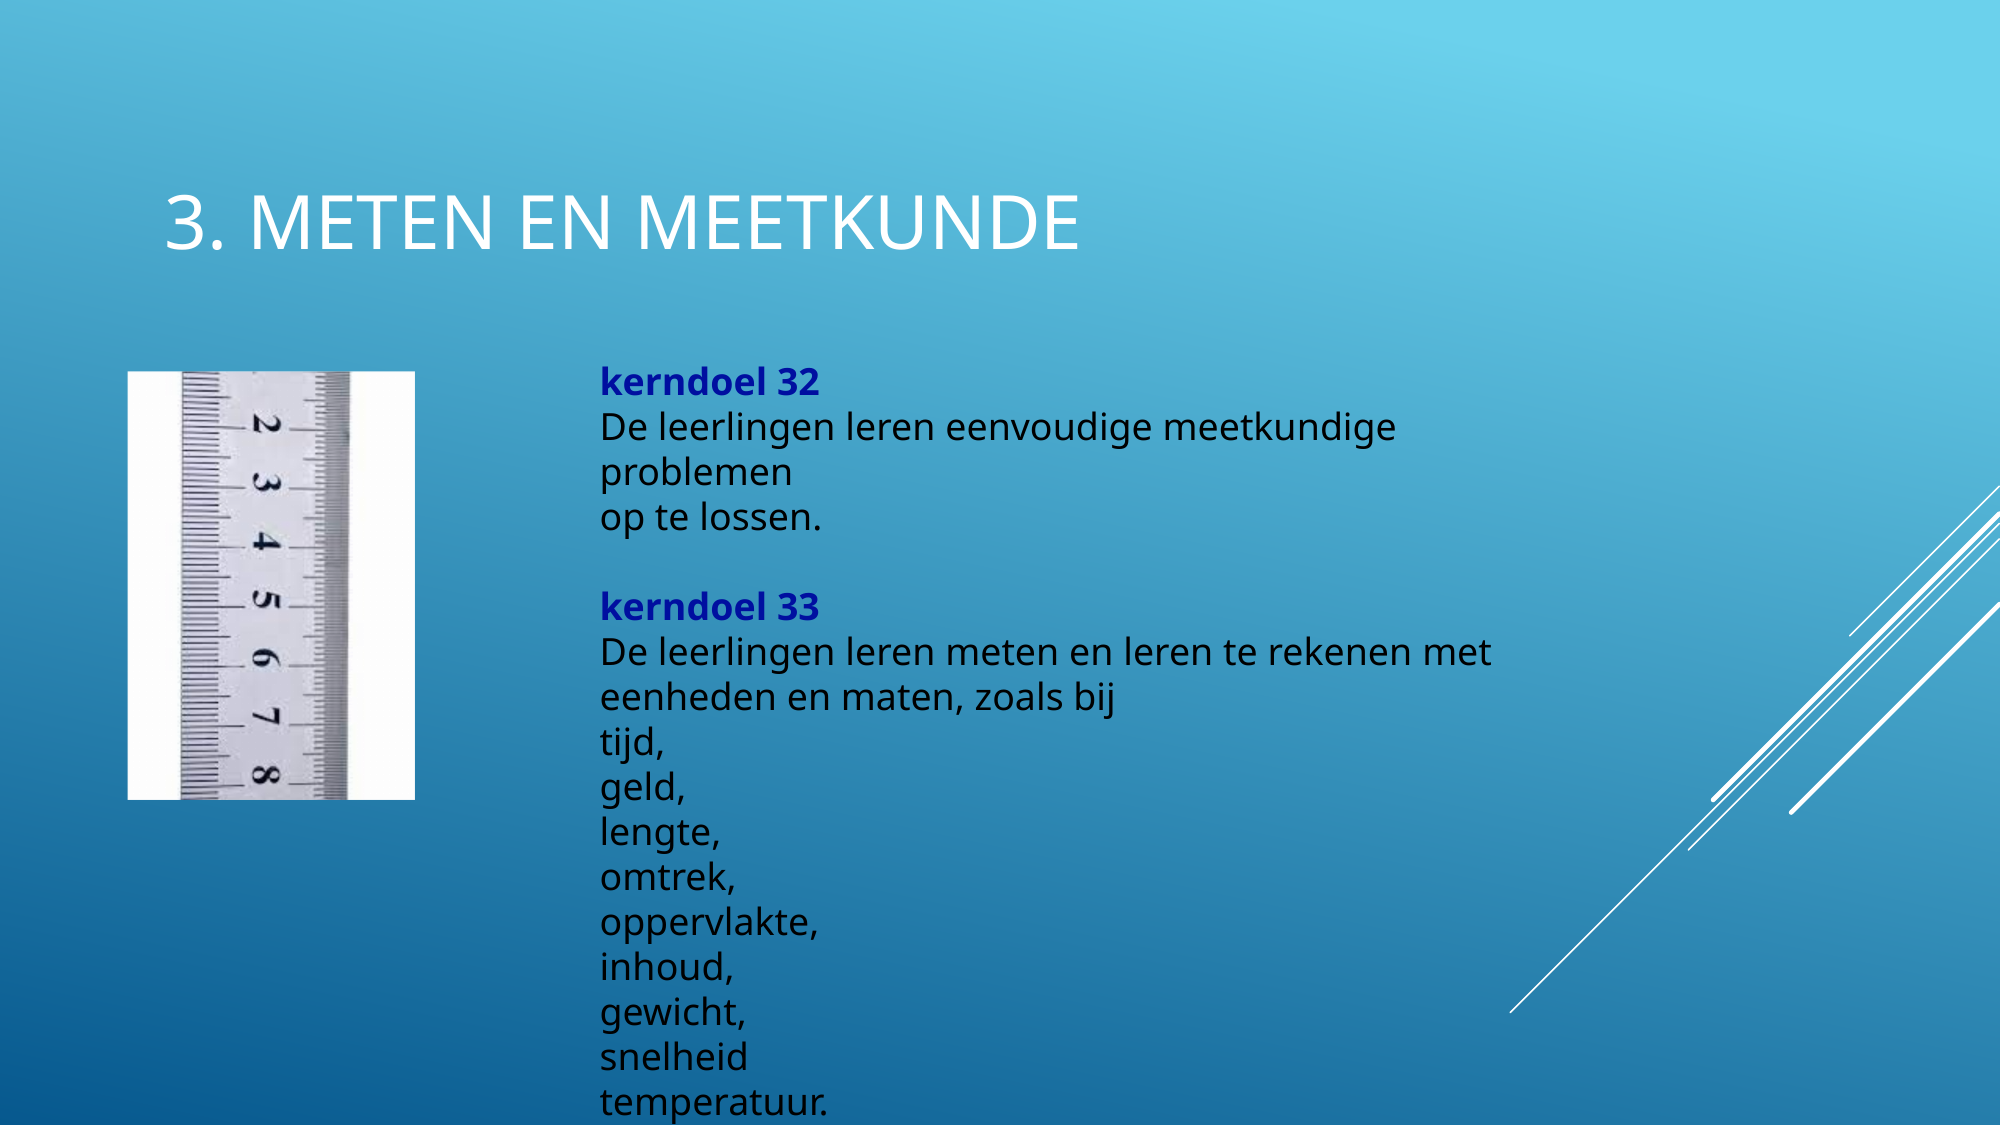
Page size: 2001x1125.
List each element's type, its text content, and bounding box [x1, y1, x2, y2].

text_box kerndoel 32 De leerlingen leren eenvoudige meetkundige problemen op te lossen. kerndoel 33 De leerlingen leren meten en leren te rekenen met eenheden en maten, zoals bij tijd, geld, lengte, omtrek, oppervlakte, inhoud, gewicht, snelheid temperatuur. [584, 350, 1586, 1125]
picture [56, 372, 486, 800]
title 3. Meten en meetkunde [149, 88, 1851, 351]
